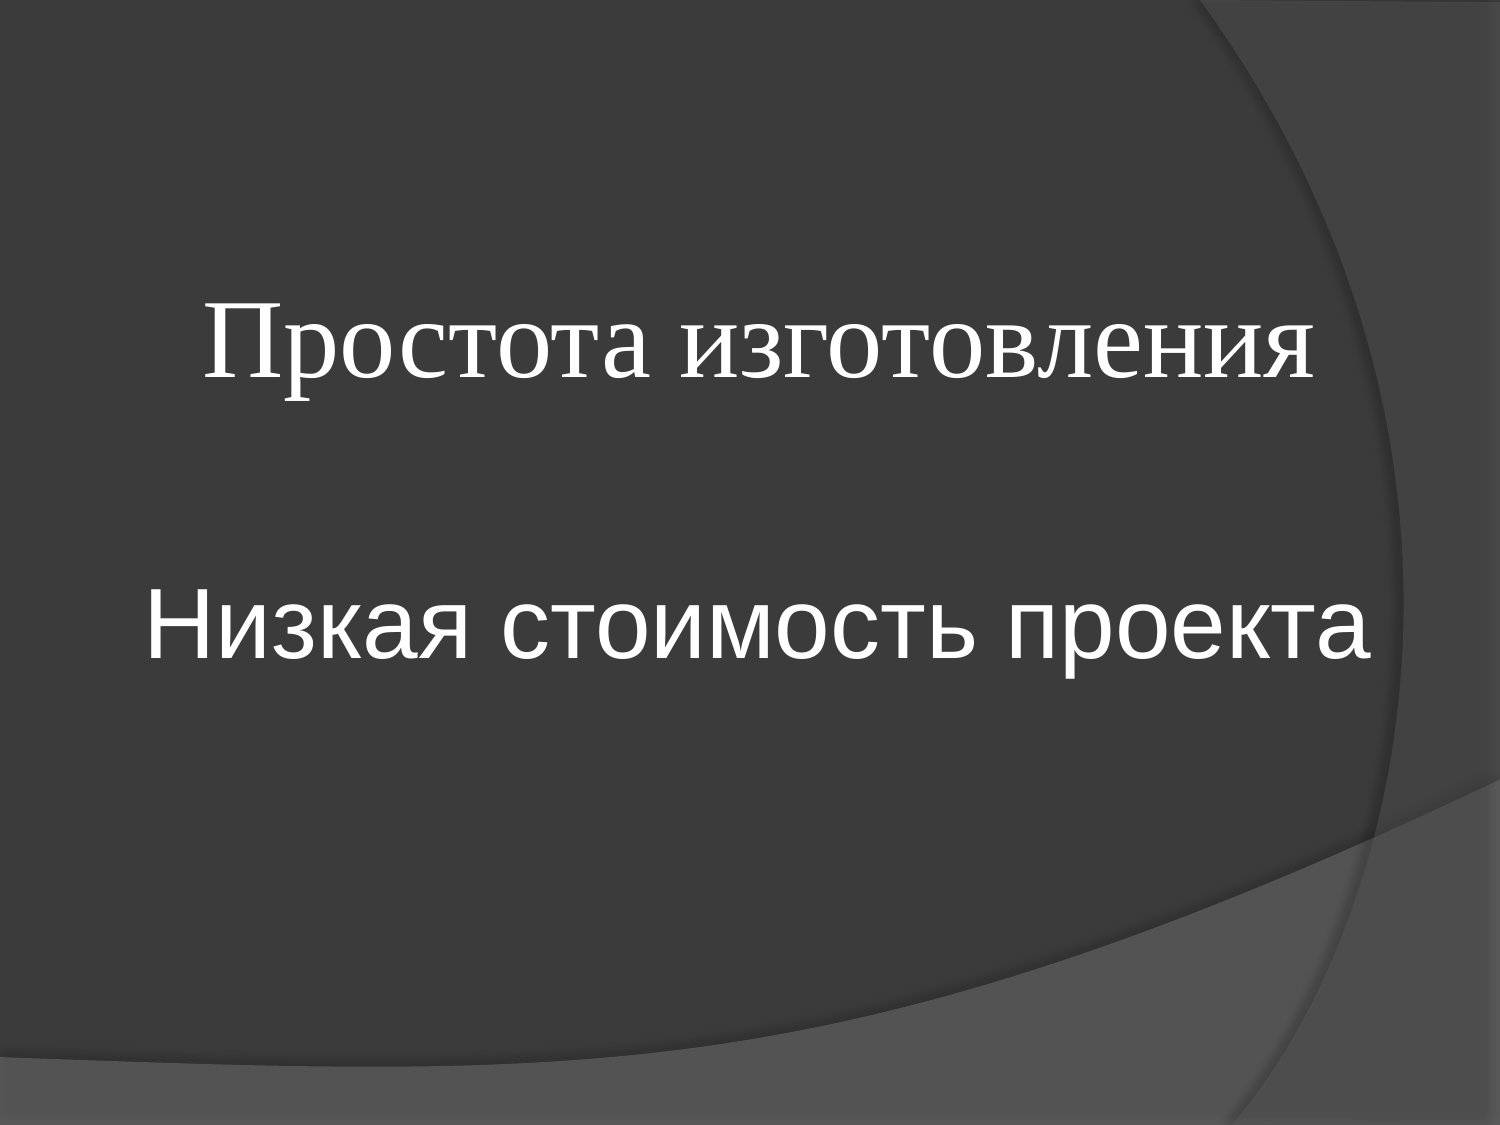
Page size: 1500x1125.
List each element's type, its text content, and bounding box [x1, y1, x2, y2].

text_box Простота изготовления [187, 257, 1348, 408]
text_box Низкая стоимость проекта [128, 550, 1465, 686]
